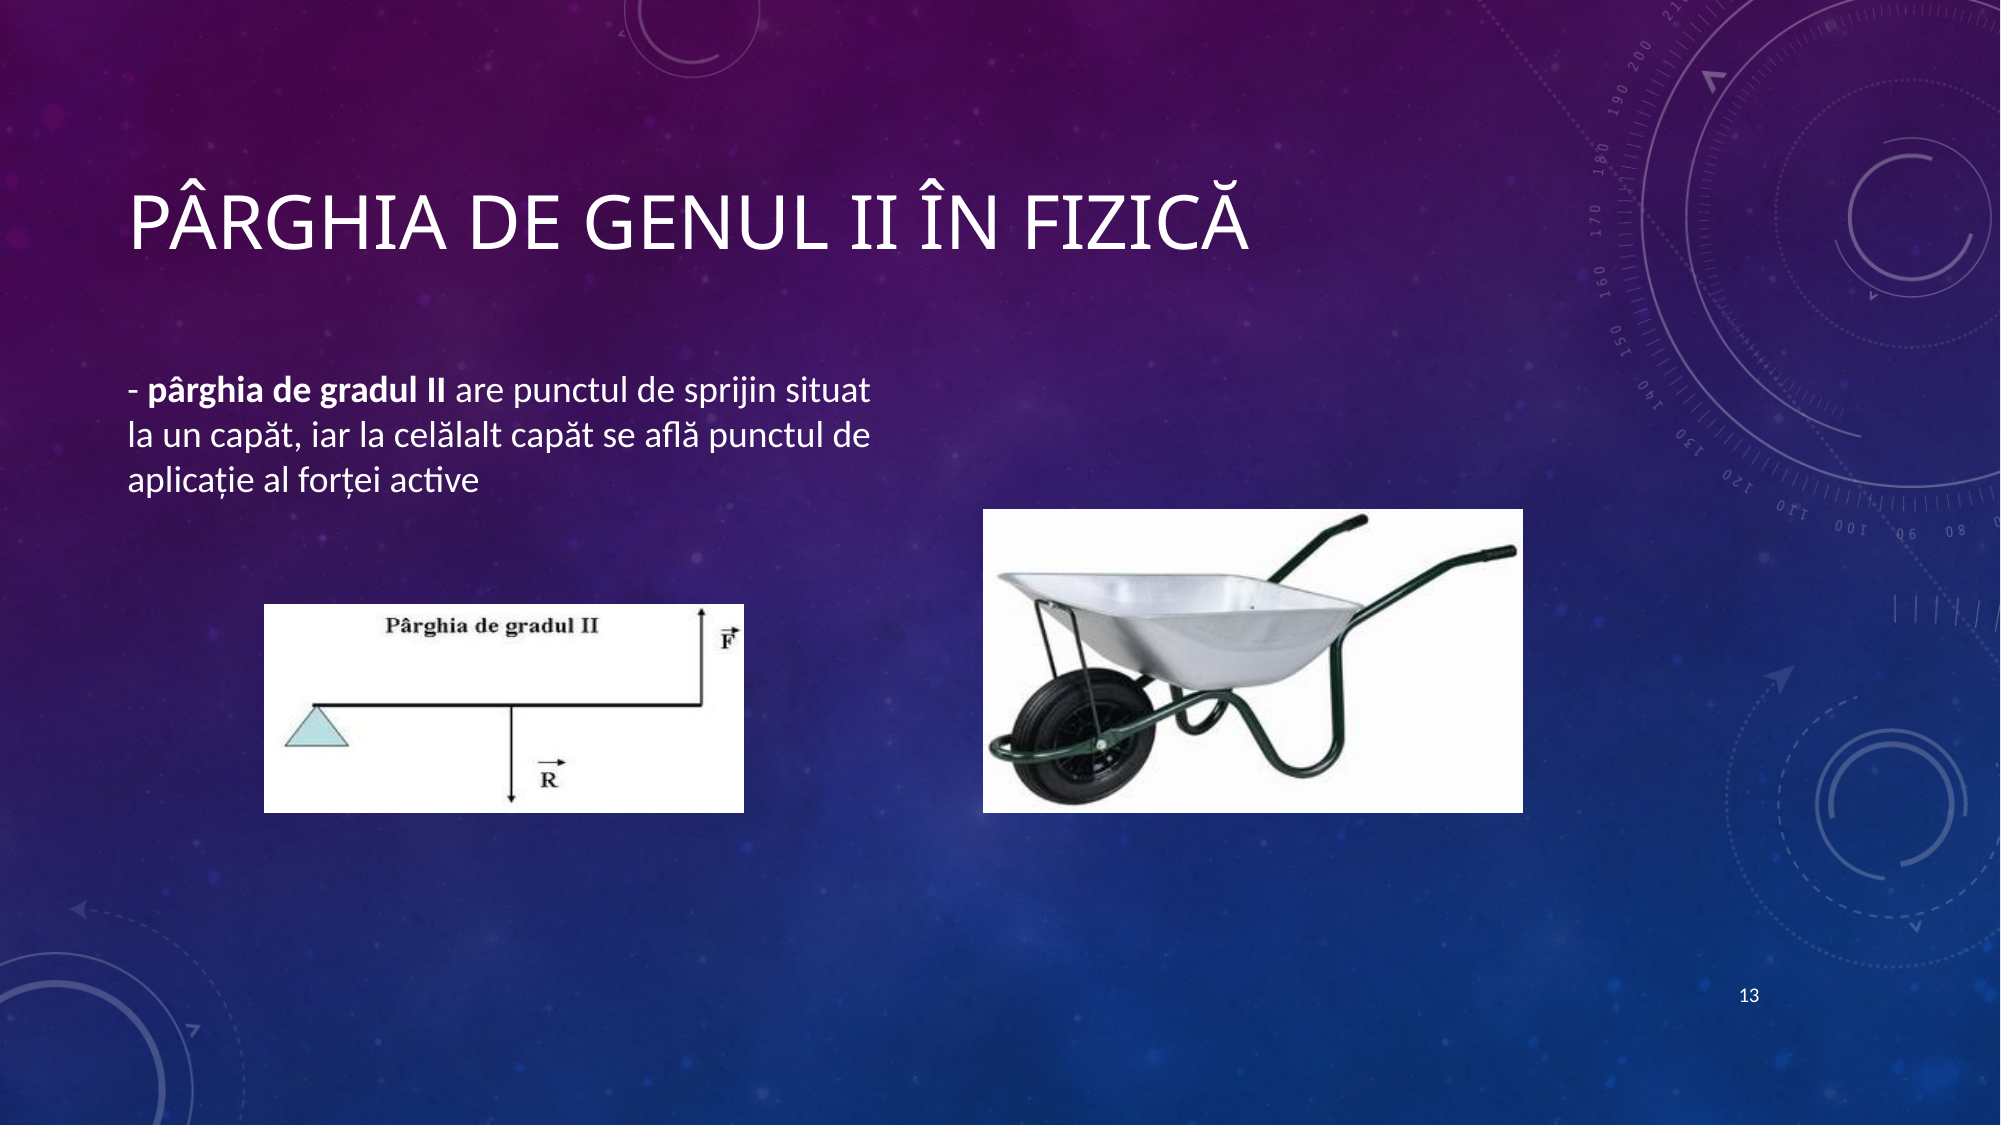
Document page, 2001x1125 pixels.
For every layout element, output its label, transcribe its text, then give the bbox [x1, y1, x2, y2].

title PÂrghia de genul ii În fizicĂ [112, 99, 1775, 339]
picture [0, 0, 2001, 1125]
slide_number 13 [1684, 963, 1775, 1025]
text_box - pârghia de gradul II are punctul de sprijin situat la un capăt, iar la celălalt capăt se află punctul de aplicaţie al forţei active [112, 357, 896, 508]
